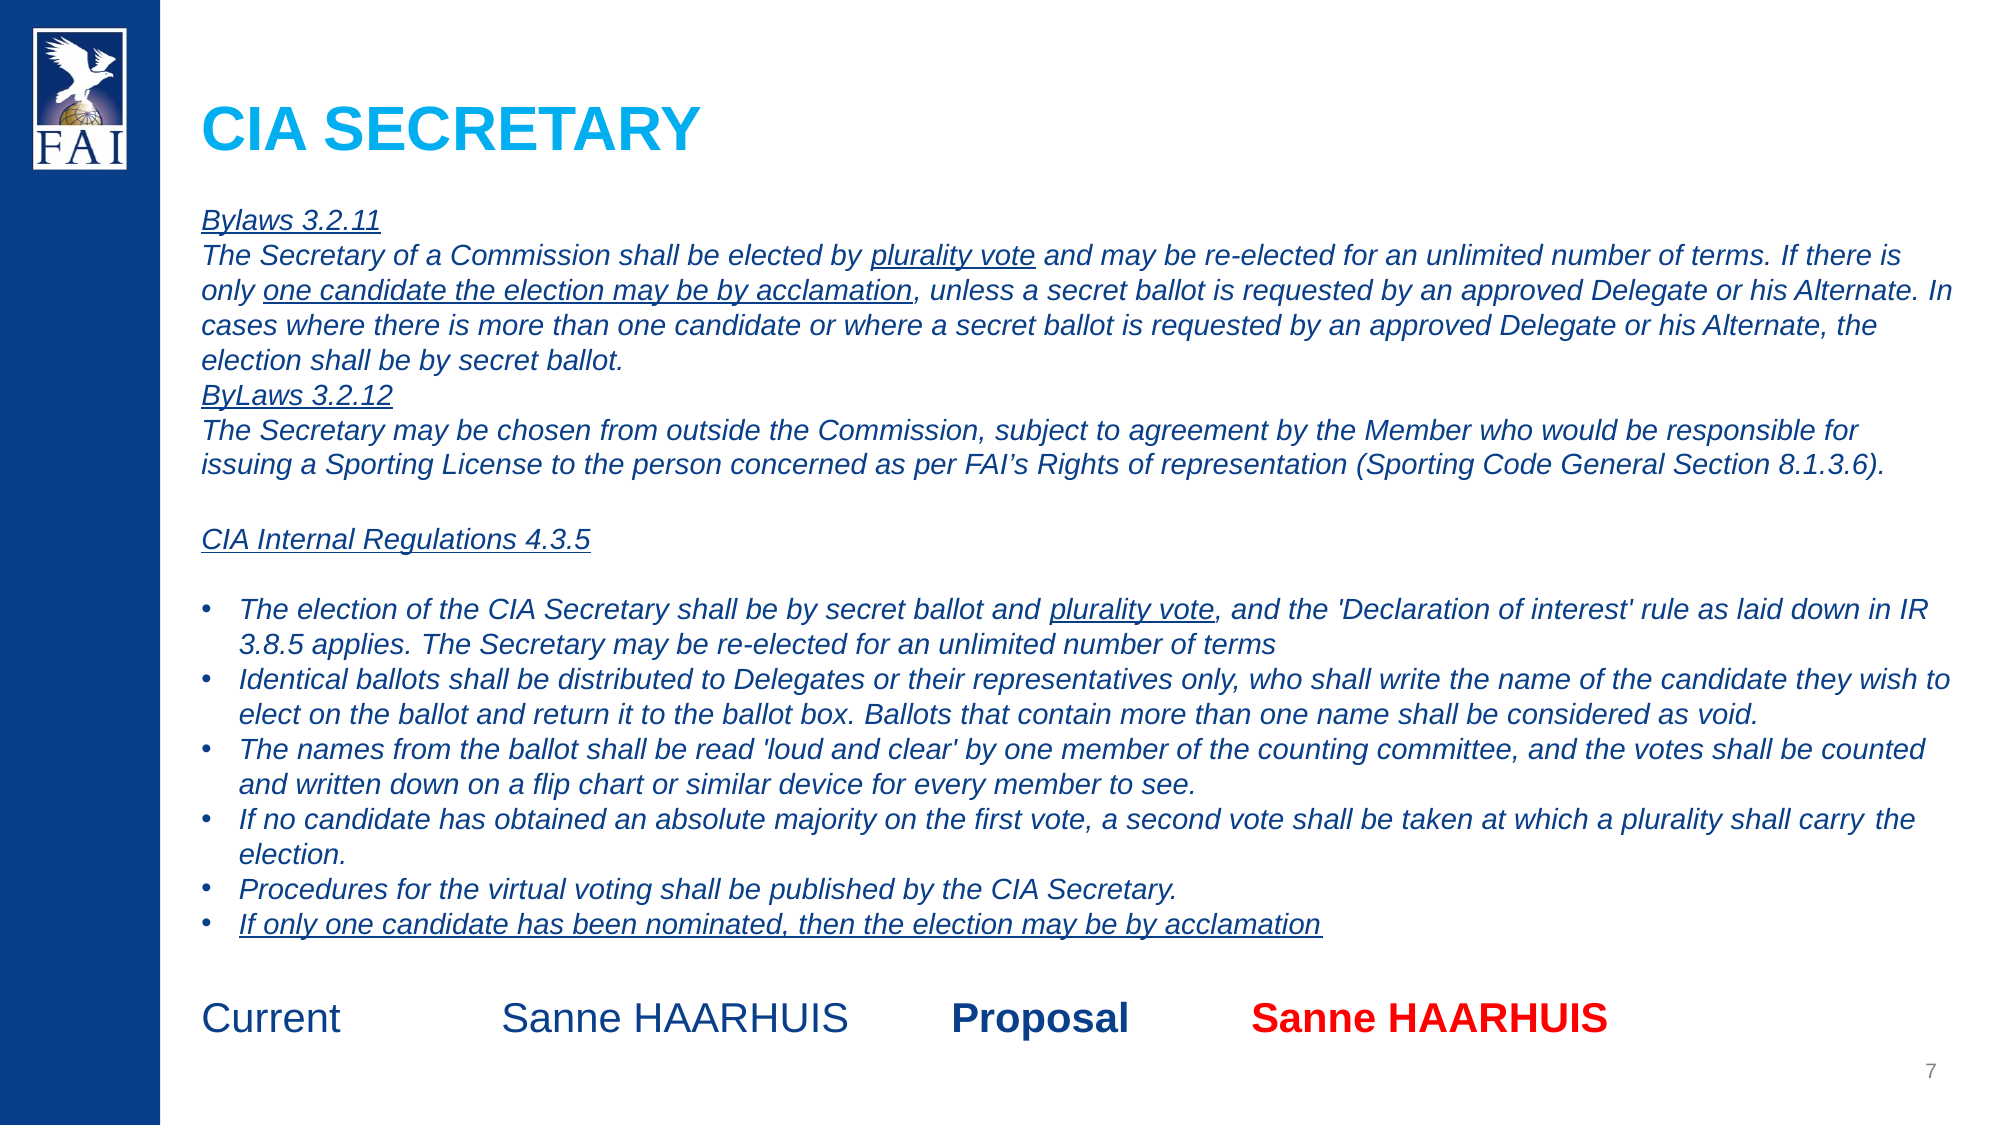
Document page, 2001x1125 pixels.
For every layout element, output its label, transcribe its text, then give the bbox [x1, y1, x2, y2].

picture [32, 27, 127, 170]
list CIA Secretary [186, 35, 1972, 171]
list Bylaws 3.2.11 The Secretary of a Commission shall be elected by plurality vote and may be re-elected for an unlimited number of terms. If there is only one candidate the election may be by acclamation, unless a secret ballot is requested by an approved Delegate or his Alternate. In cases where there is more than one candidate or where a secret ballot is requested by an approved Delegate or his Alternate, the election shall be by secret ballot. ByLaws 3.2.12 The Secretary may be chosen from outside the Commission, subject to agreement by the Member who would be responsible for issuing a Sporting License to the person concerned as per FAI’s Rights of representation (Sporting Code General Section 8.1.3.6). CIA Internal Regulations 4.3.5 The election of the CIA Secretary shall be by secret ballot and plurality vote, and the 'Declaration of interest' rule as laid down in IR 3.8.5 applies. The Secretary may be re-elected for an unlimited number of terms Identical ballots shall be distributed to Delegates or their representatives only, who shall write the name of the candidate they wish to elect on the ballot and return it to the ballot box. Ballots that contain more than one name shall be considered as void. The names from the ballot shall be read 'loud and clear' by one member of the counting committee, and the votes shall be counted and written down on a flip chart or similar device for every member to see. If no candidate has obtained an absolute majority on the first vote, a second vote shall be taken at which a plurality shall carry the election. Procedures for the virtual voting shall be published by the CIA Secretary. If only one candidate has been nominated, then the election may be by acclamation Current Sanne HAARHUIS Proposal Sanne HAARHUIS [186, 193, 1972, 1037]
